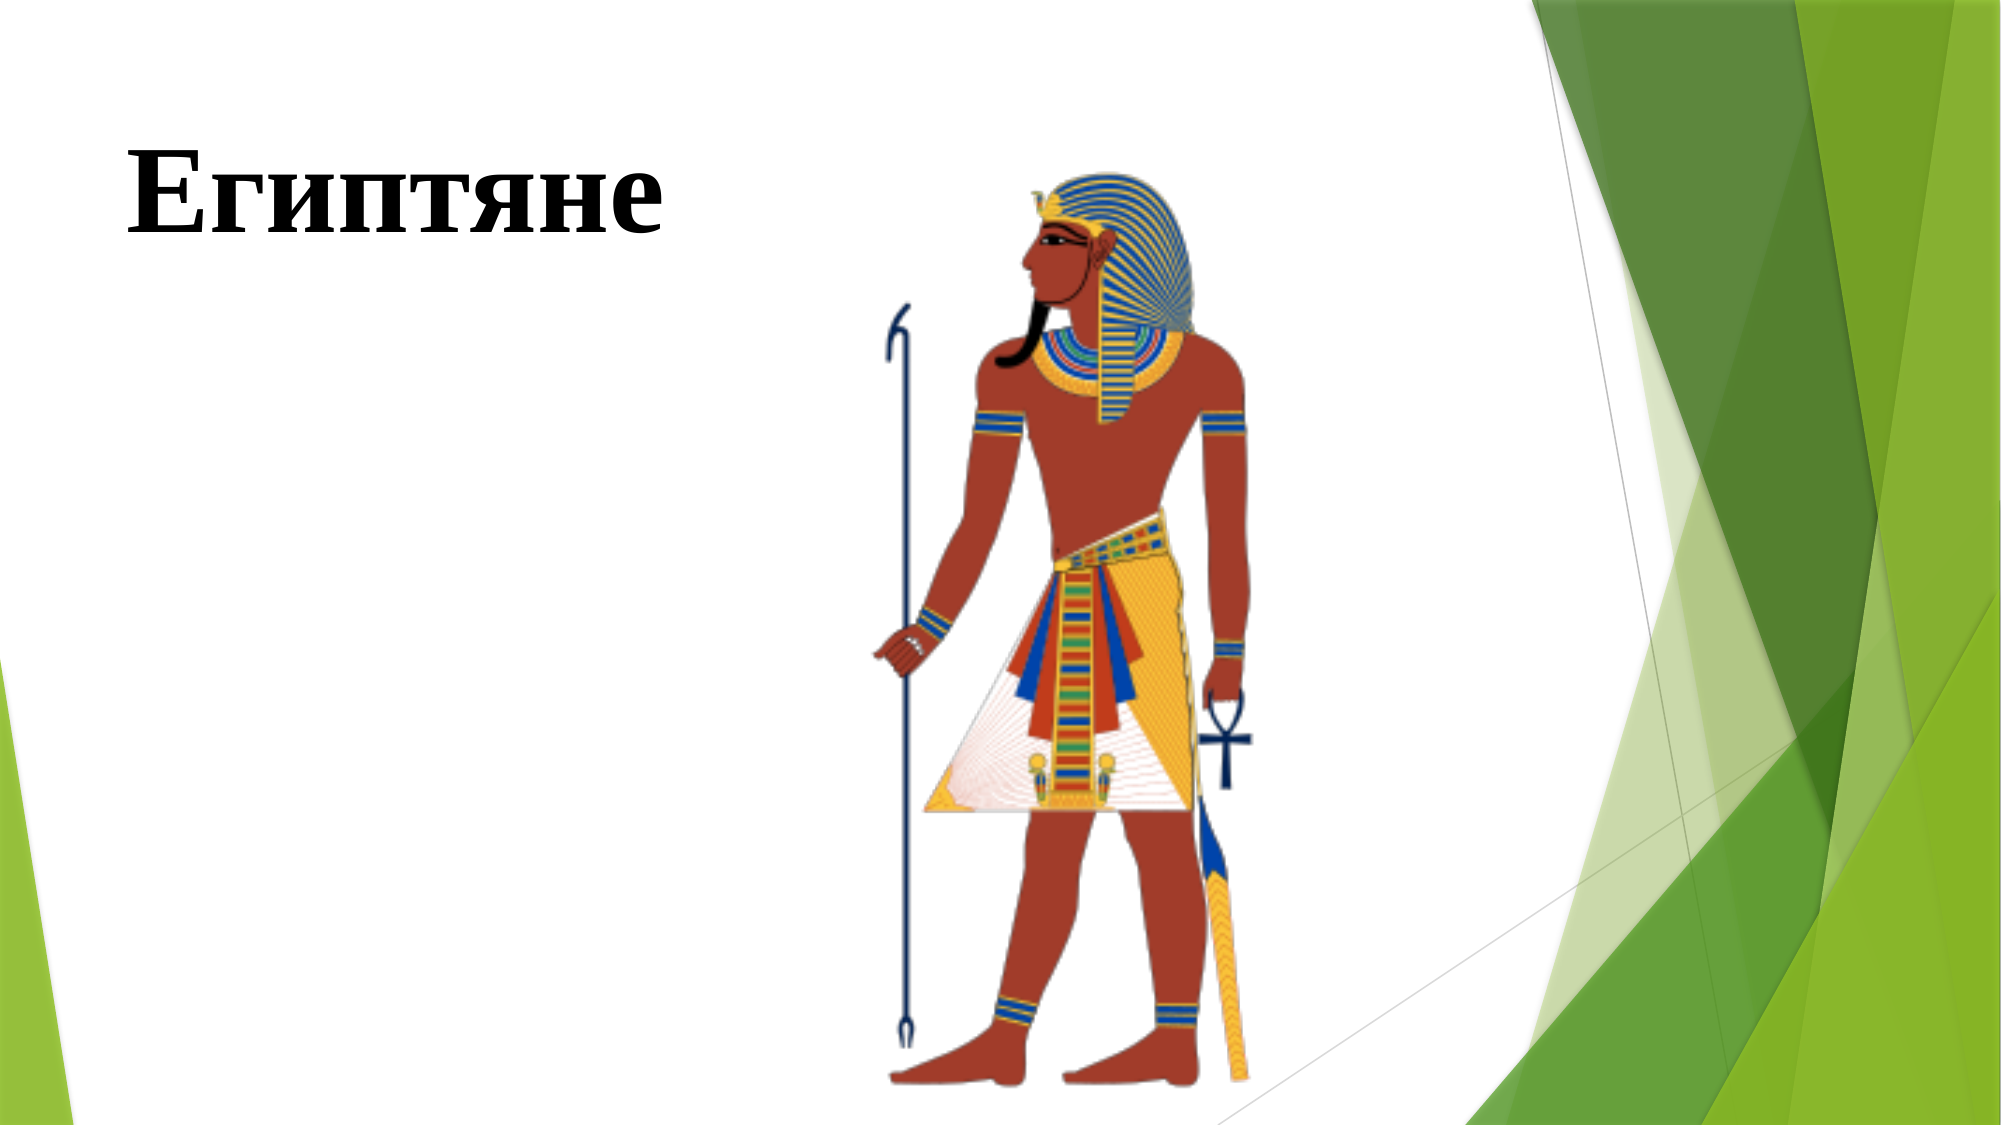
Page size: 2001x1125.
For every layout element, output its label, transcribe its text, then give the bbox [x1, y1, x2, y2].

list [815, 156, 1299, 1094]
title Египтяне [111, 99, 1522, 317]
